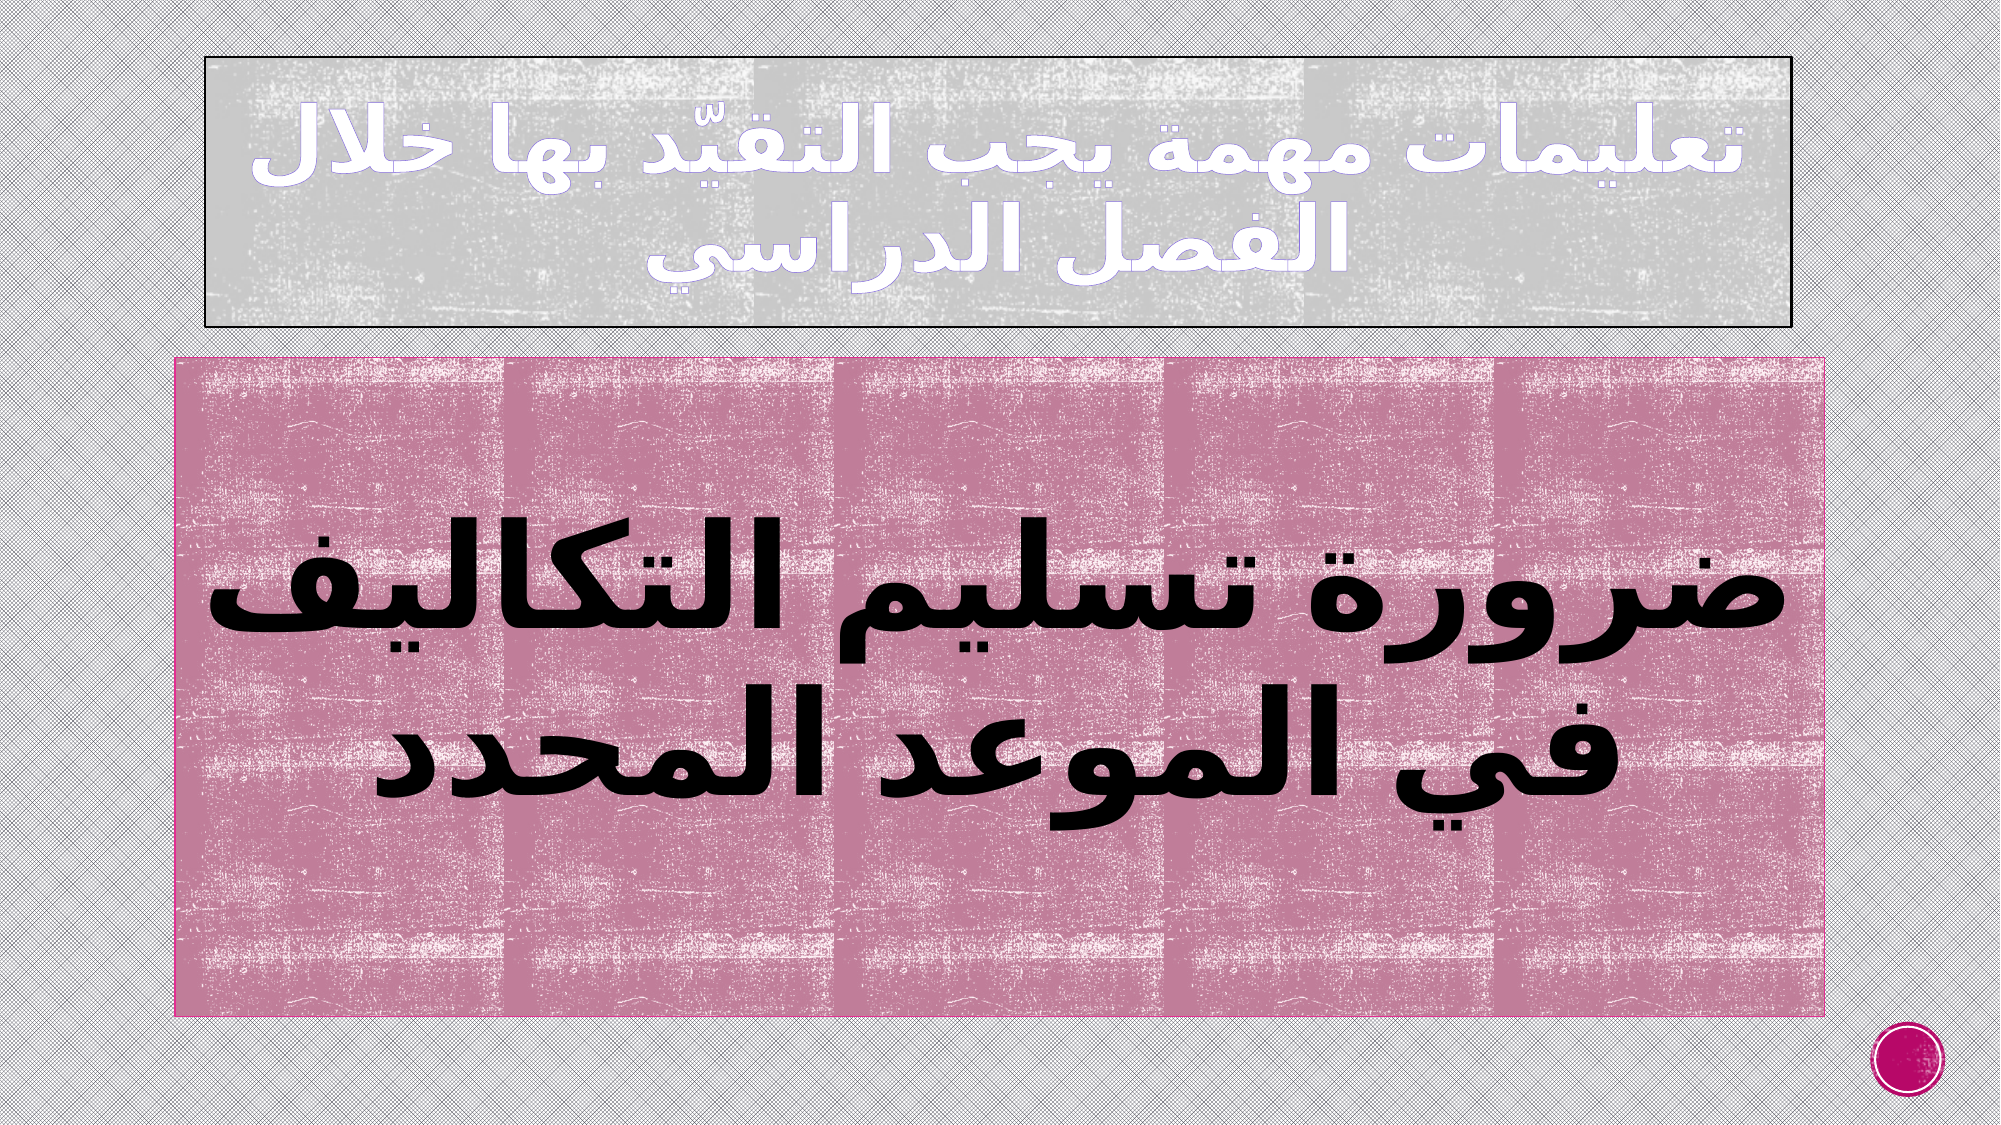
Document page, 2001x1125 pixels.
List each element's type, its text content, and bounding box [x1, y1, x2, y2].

title تعليمات مهمة يجب التقيّد بها خلال الفصل الدراسي [204, 56, 1793, 328]
list ضرورة تسليم التكاليف في الموعد المحدد [174, 357, 1825, 1017]
